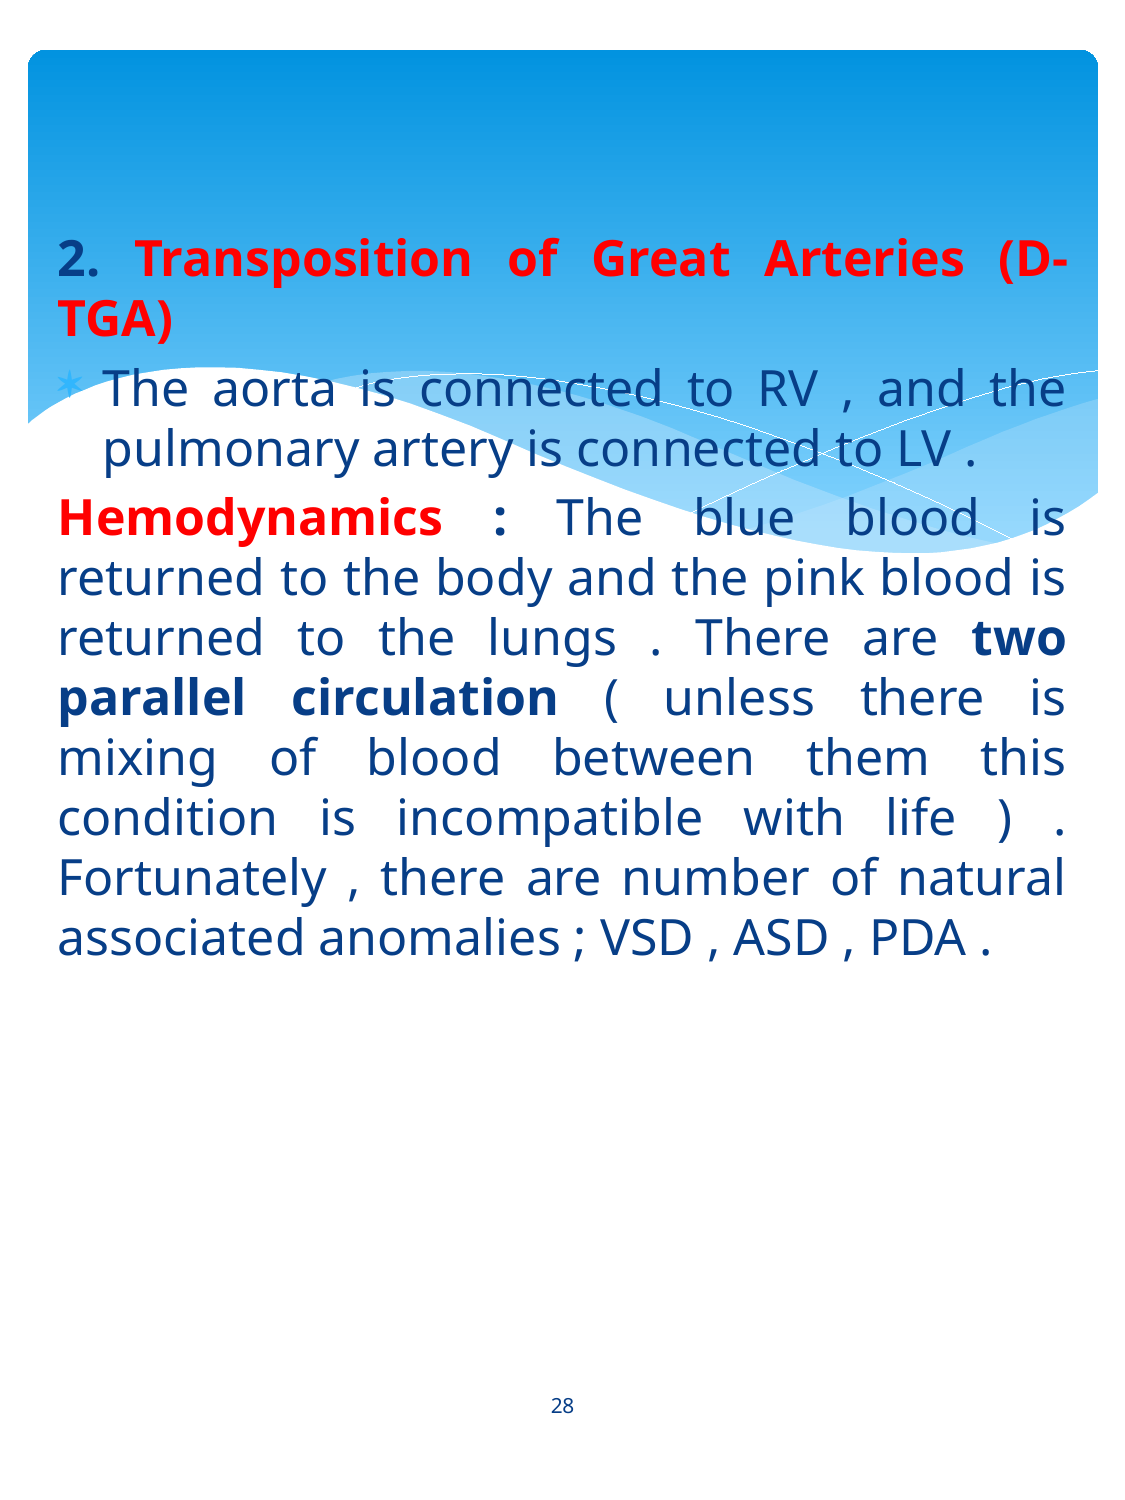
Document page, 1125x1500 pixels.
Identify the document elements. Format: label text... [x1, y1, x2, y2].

slide_number 28 [491, 1367, 634, 1447]
list 2. Transposition of Great Arteries (D-TGA) The aorta is connected to RV , and the pulmonary artery is connected to LV . Hemodynamics : The blue blood is returned to the body and the pink blood is returned to the lungs . There are two parallel circulation ( unless there is mixing of blood between them this condition is incompatible with life ) . Fortunately , there are number of natural associated anomalies ; VSD , ASD , PDA . [42, 218, 1083, 1388]
